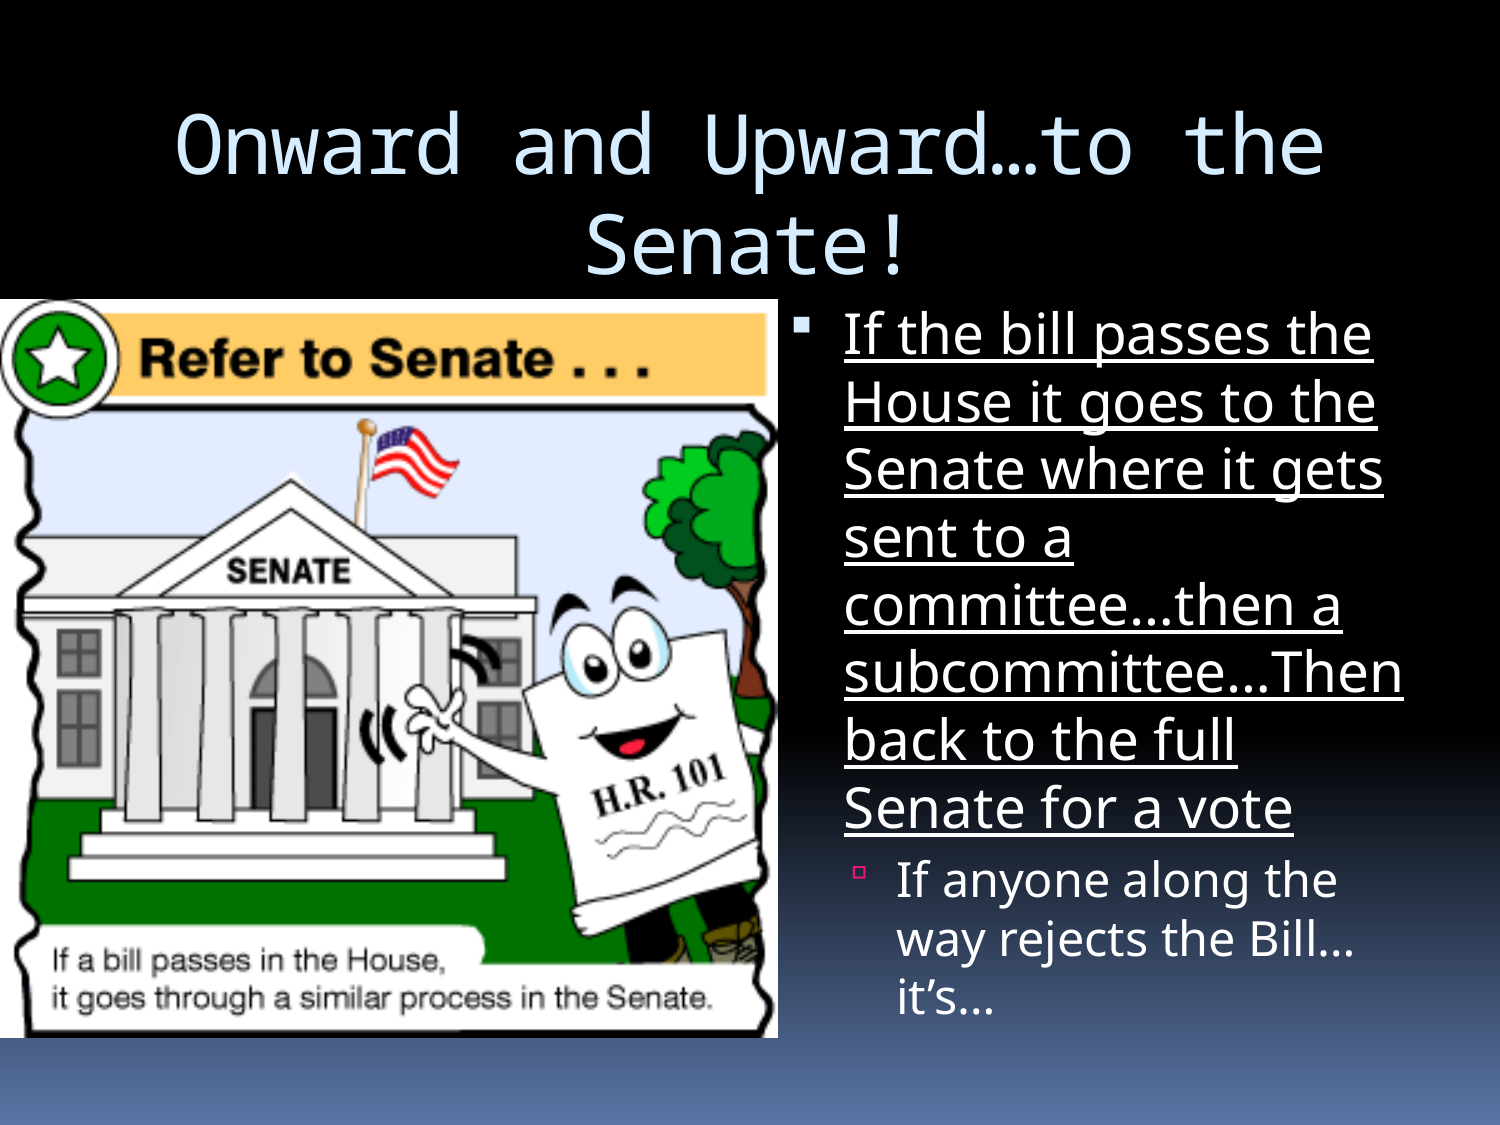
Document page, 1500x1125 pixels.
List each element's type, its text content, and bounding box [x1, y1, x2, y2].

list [0, 299, 778, 1038]
list If the bill passes the House it goes to the Senate where it gets sent to a committee…then a subcommittee…Then back to the full Senate for a vote If anyone along the way rejects the Bill…it’s… [763, 290, 1427, 1033]
title Onward and Upward…to the Senate! [75, 83, 1425, 234]
